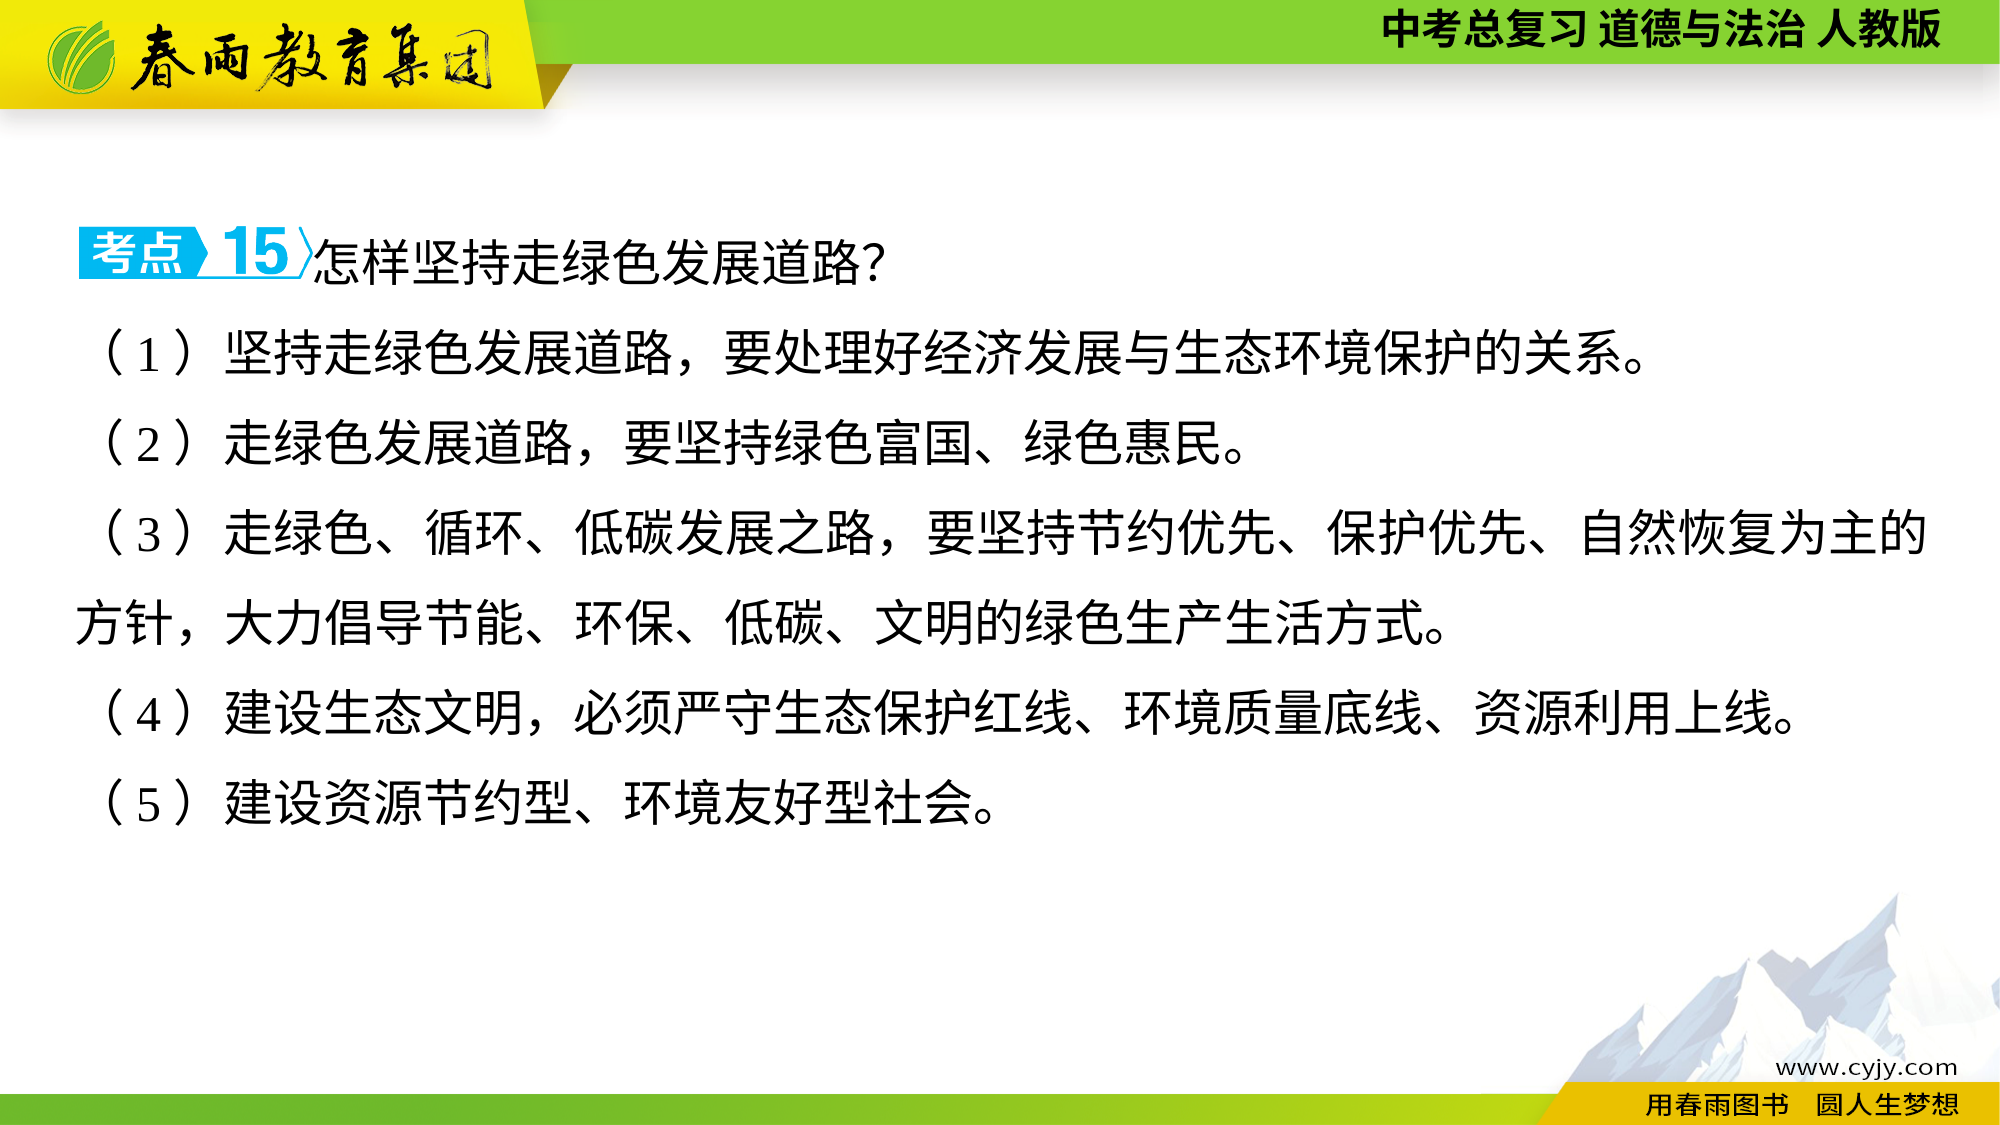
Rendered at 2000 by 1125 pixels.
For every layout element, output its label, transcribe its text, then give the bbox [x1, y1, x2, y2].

list 怎样坚持走绿色发展道路？ （1）坚持走绿色发展道路，要处理好经济发展与生态环境保护的关系。 （2）走绿色发展道路，要坚持绿色富国、绿色惠民。 （3）走绿色、循环、低碳发展之路，要坚持节约优先、保护优先、自然恢复为主的方针，大力倡导节能、环保、低碳、文明的绿色生产生活方式。 （4）建设生态文明，必须严守生态保护红线、环境质量底线、资源利用上线。 （5）建设资源节约型、环境友好型社会。 [59, 194, 1944, 835]
picture [0, 0, 2000, 1125]
